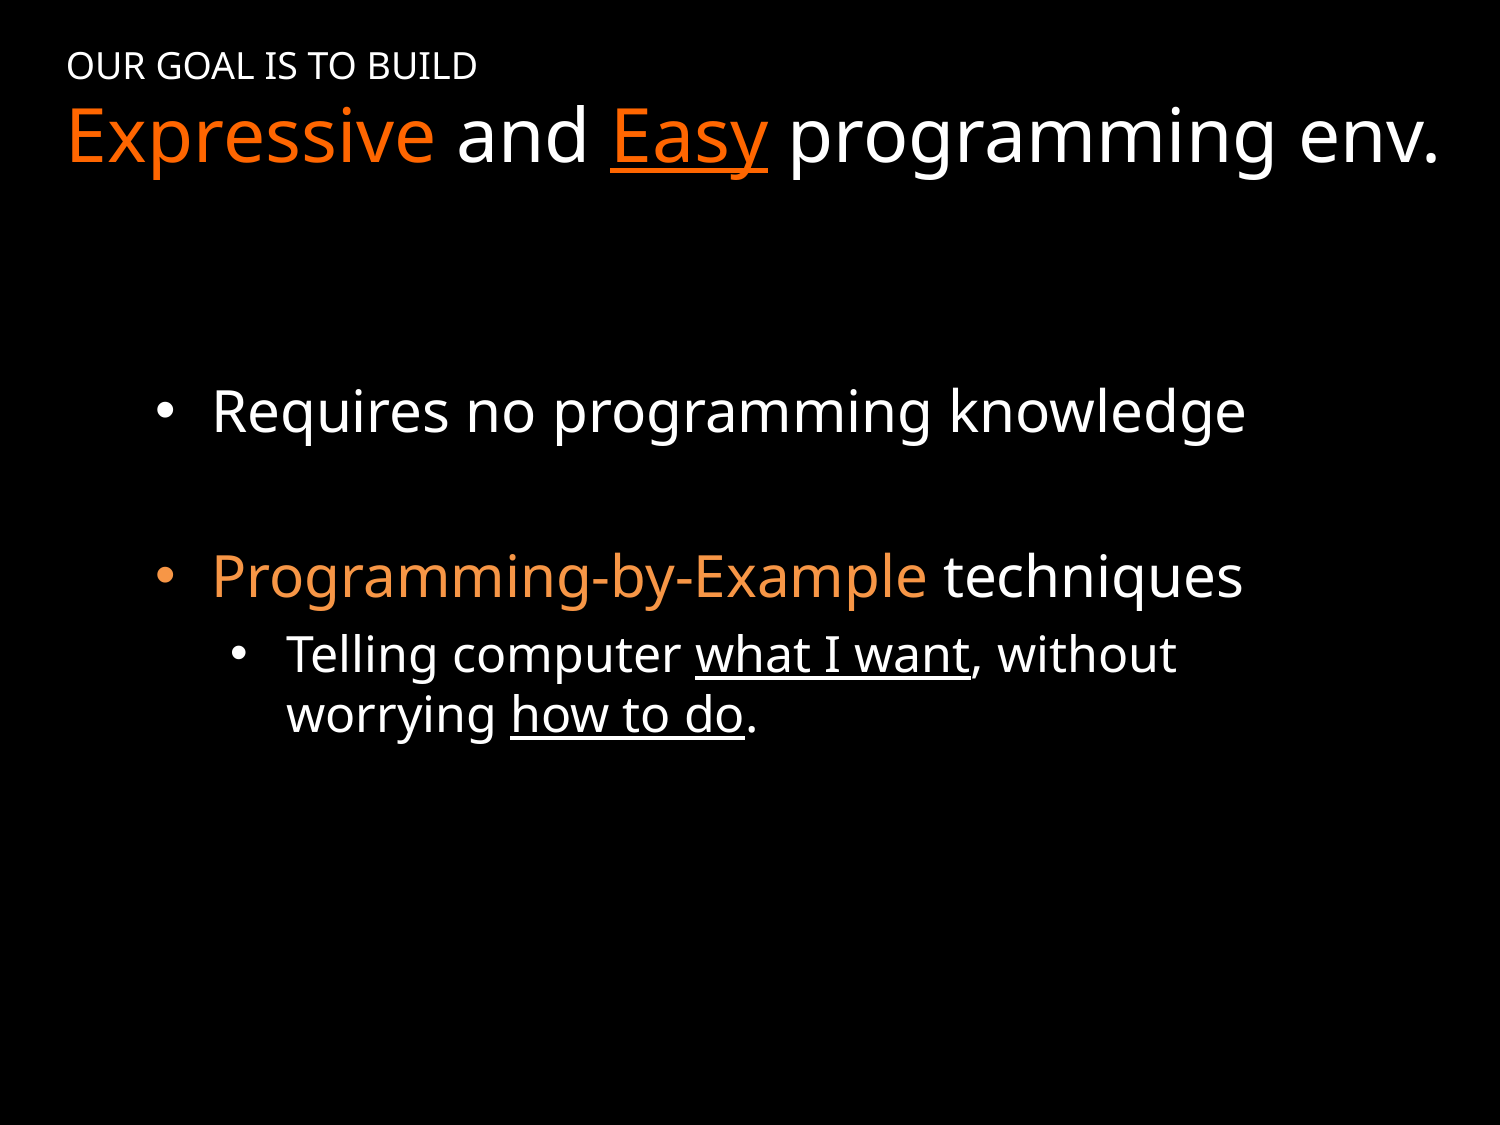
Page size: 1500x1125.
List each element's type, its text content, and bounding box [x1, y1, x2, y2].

text_box OUR GOAL IS TO BUILD Expressive and Easy programming env. [51, 34, 1471, 185]
text_box Requires no programming knowledge Programming-by-Example techniques Telling computer what I want, without worrying how to do. [140, 367, 1346, 822]
